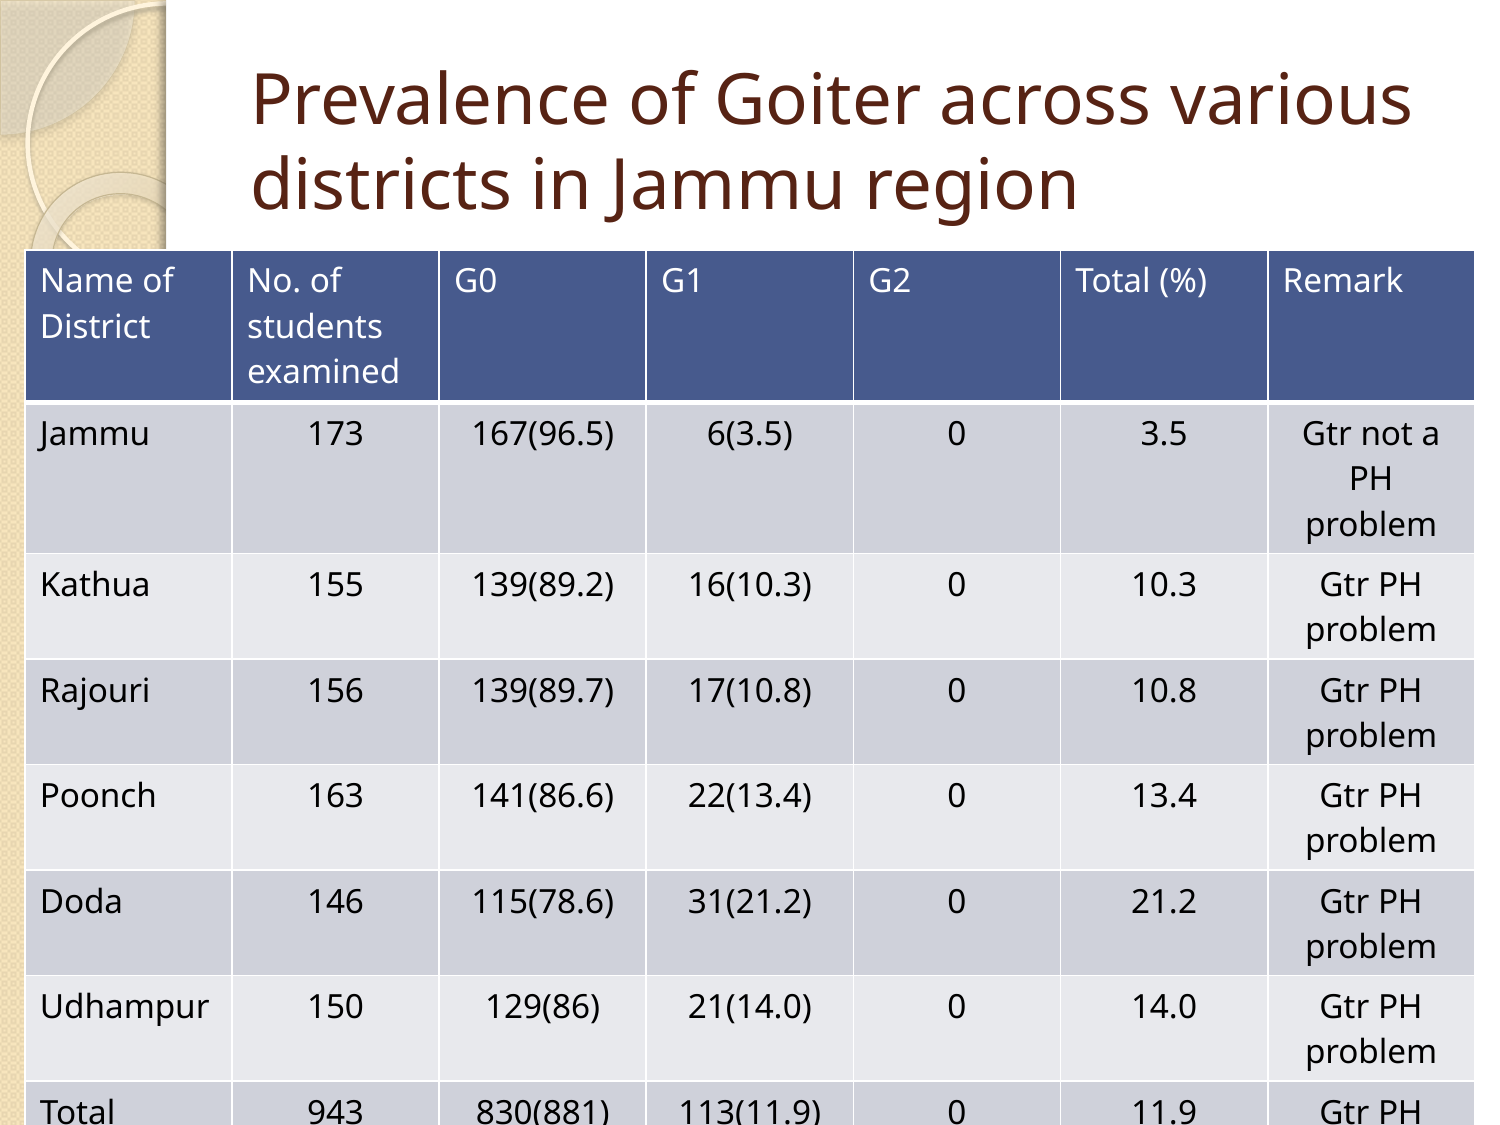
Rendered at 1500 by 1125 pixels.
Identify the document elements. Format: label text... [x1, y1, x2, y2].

table_cell 163 [233, 765, 438, 869]
table_cell 139(89.7) [440, 660, 645, 764]
table_cell Gtr PH problem [1269, 1082, 1474, 1125]
table_cell 10.8 [1061, 660, 1267, 764]
table_cell 830(881) [440, 1082, 645, 1125]
table_cell 3.5 [1061, 405, 1267, 553]
table_cell Gtr PH problem [1269, 660, 1474, 764]
table_cell Udhampur [26, 976, 231, 1080]
table_cell Gtr not a PH problem [1269, 405, 1474, 553]
table_cell Gtr PH problem [1269, 765, 1474, 869]
table_cell 21(14.0) [647, 976, 853, 1080]
table_cell 0 [854, 765, 1060, 869]
table_header Remark [1269, 251, 1474, 400]
table_cell 16(10.3) [647, 554, 853, 658]
table_cell 13.4 [1061, 765, 1267, 869]
table_cell 0 [854, 976, 1060, 1080]
table_cell 0 [854, 660, 1060, 764]
table_cell 0 [854, 871, 1060, 975]
table_cell 173 [233, 405, 438, 553]
table_cell 167(96.5) [440, 405, 645, 553]
table_cell Gtr PH problem [1269, 871, 1474, 975]
table_header G2 [854, 251, 1060, 400]
table_cell Gtr PH problem [1269, 554, 1474, 658]
table_cell 150 [233, 976, 438, 1080]
table_cell Kathua [26, 554, 231, 658]
table_cell 10.3 [1061, 554, 1267, 658]
table_cell 155 [233, 554, 438, 658]
table_header G1 [647, 251, 853, 400]
title Prevalence of Goiter across various districts in Jammu region [235, 45, 1466, 233]
table_cell 17(10.8) [647, 660, 853, 764]
table_header No. of students examined [233, 251, 438, 400]
table_cell 14.0 [1061, 976, 1267, 1080]
table_cell 21.2 [1061, 871, 1267, 975]
table_cell 0 [854, 554, 1060, 658]
table_cell 0 [854, 405, 1060, 553]
table_cell 31(21.2) [647, 871, 853, 975]
table_cell 6(3.5) [647, 405, 853, 553]
table_cell 129(86) [440, 976, 645, 1080]
table_cell 141(86.6) [440, 765, 645, 869]
table_cell Poonch [26, 765, 231, 869]
table_header G0 [440, 251, 645, 400]
table_cell 115(78.6) [440, 871, 645, 975]
table_cell 139(89.2) [440, 554, 645, 658]
table_cell 113(11.9) [647, 1082, 853, 1125]
table_cell Rajouri [26, 660, 231, 764]
table_cell 943 [233, 1082, 438, 1125]
table_header Name of District [26, 251, 231, 400]
table_cell 156 [233, 660, 438, 764]
table_cell Jammu [26, 405, 231, 553]
table_cell Total [26, 1082, 231, 1125]
table_cell 0 [854, 1082, 1060, 1125]
table_cell Doda [26, 871, 231, 975]
table_cell 146 [233, 871, 438, 975]
table_header Total (%) [1061, 251, 1267, 400]
table_cell 22(13.4) [647, 765, 853, 869]
table_cell 11.9 [1061, 1082, 1267, 1125]
table_cell Gtr PH problem [1269, 976, 1474, 1080]
